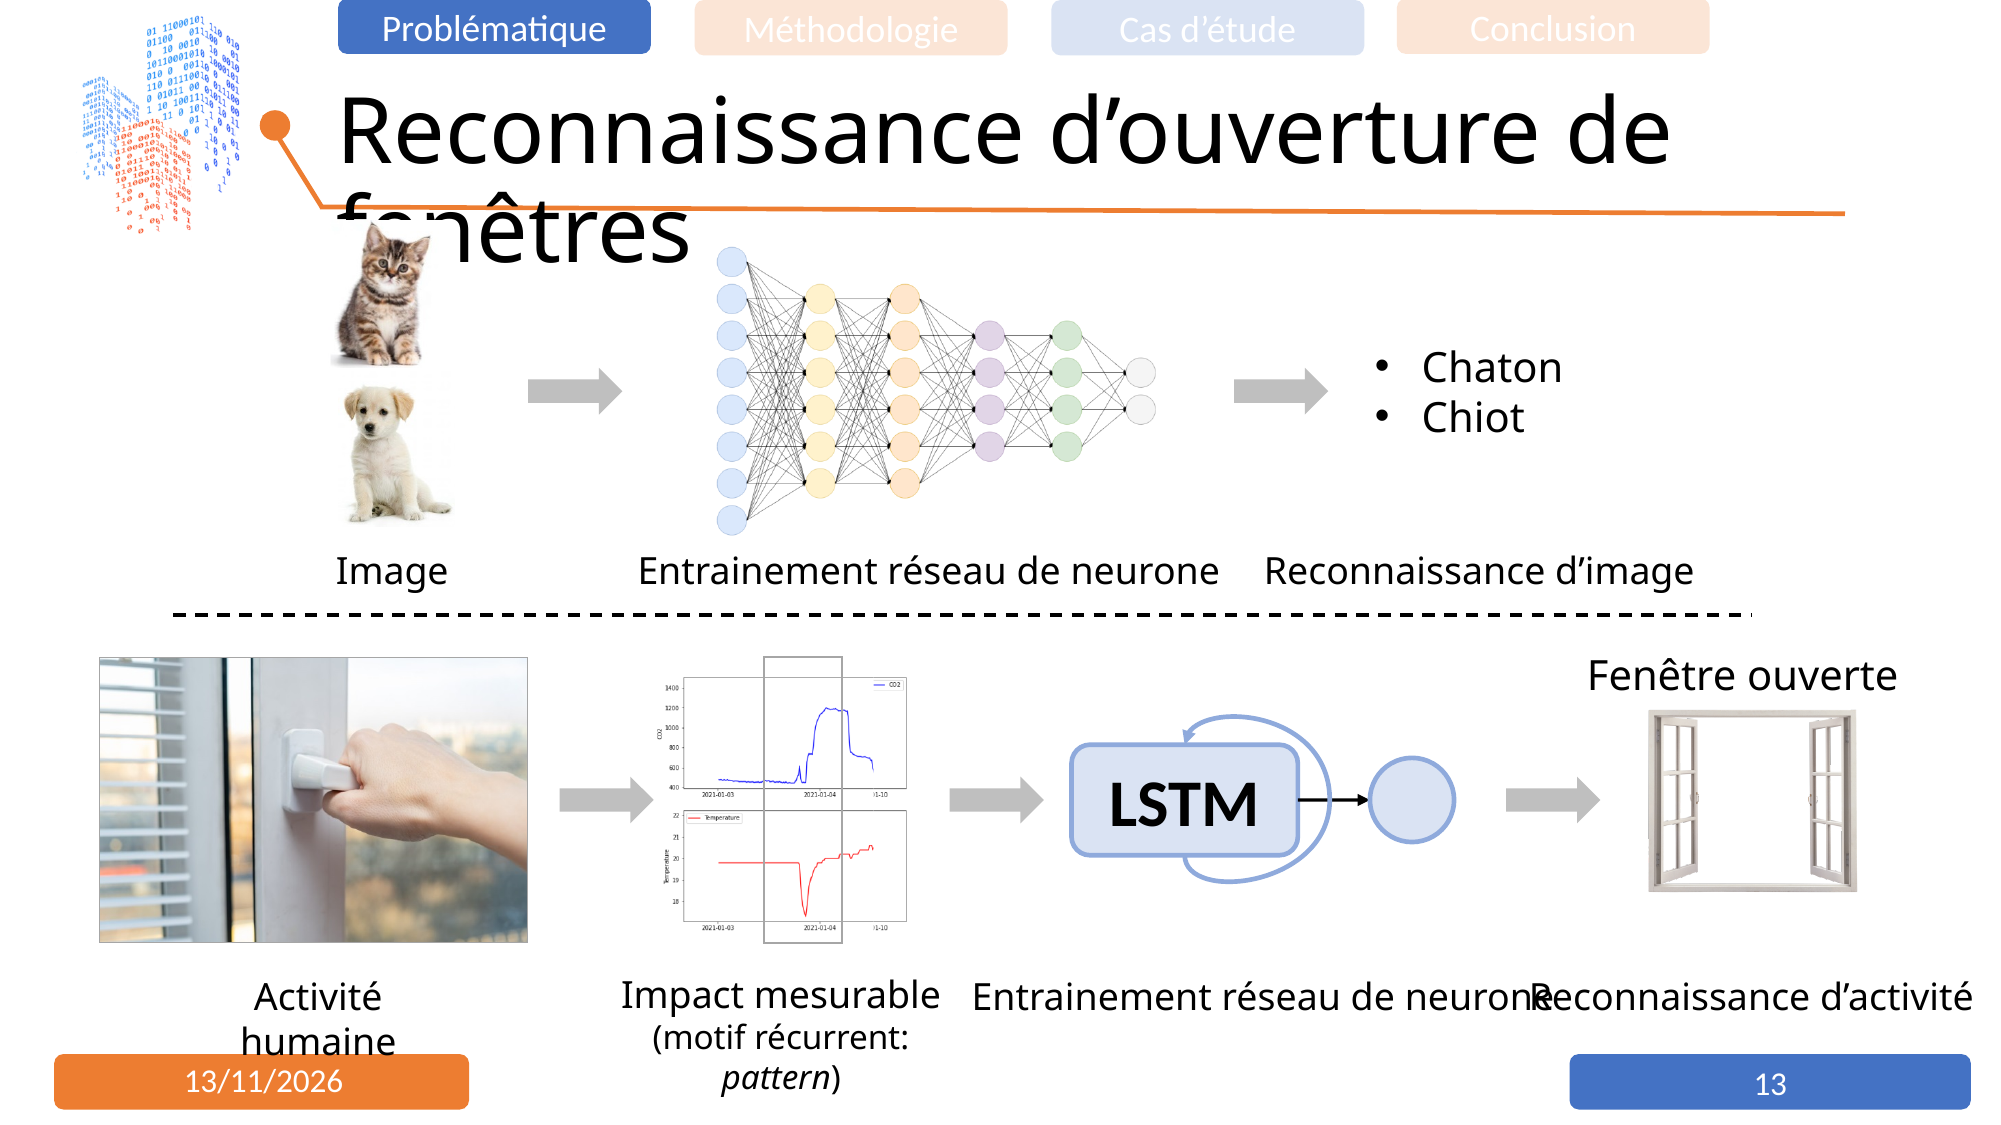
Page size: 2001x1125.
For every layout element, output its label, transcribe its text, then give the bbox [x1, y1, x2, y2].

text_box Impact mesurable (motif récurrent: pattern) [593, 963, 970, 1104]
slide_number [57, 1049, 470, 1110]
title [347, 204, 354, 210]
title Reconnaissance d’ouverture de fenêtres [321, 76, 1863, 184]
slide_number 13 [1569, 1054, 1971, 1110]
text_box Reconnaissance d’image [1249, 539, 1710, 600]
text_box Cas d’étude [1050, 0, 1366, 57]
picture [57, 0, 260, 253]
text_box Reconnaissance d’activité [1514, 965, 1990, 1026]
text_box [1505, 774, 1602, 826]
picture [1609, 699, 1894, 901]
text_box Entrainement réseau de neurone [622, 539, 1236, 600]
picture [338, 371, 455, 527]
text_box Activité humaine [158, 965, 479, 1071]
text_box Entrainement réseau de neurone [956, 965, 1514, 1026]
text_box [1368, 756, 1456, 844]
text_box Conclusion [1395, 0, 1711, 56]
text_box LSTM [1070, 743, 1299, 857]
text_box [1233, 365, 1330, 418]
text_box Fenêtre ouverte [1572, 640, 1914, 706]
picture [99, 657, 528, 943]
text_box [558, 774, 653, 826]
text_box Problématique [336, 0, 652, 56]
text_box [527, 365, 624, 418]
text_box Chaton Chiot [1360, 333, 1579, 448]
text_box [948, 774, 1046, 826]
text_box Méthodologie [693, 0, 1009, 57]
picture [306, 220, 455, 368]
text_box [1129, 799, 1240, 803]
text_box Image [321, 539, 464, 600]
text_box [763, 656, 843, 673]
picture [653, 673, 912, 943]
picture [712, 242, 1160, 540]
